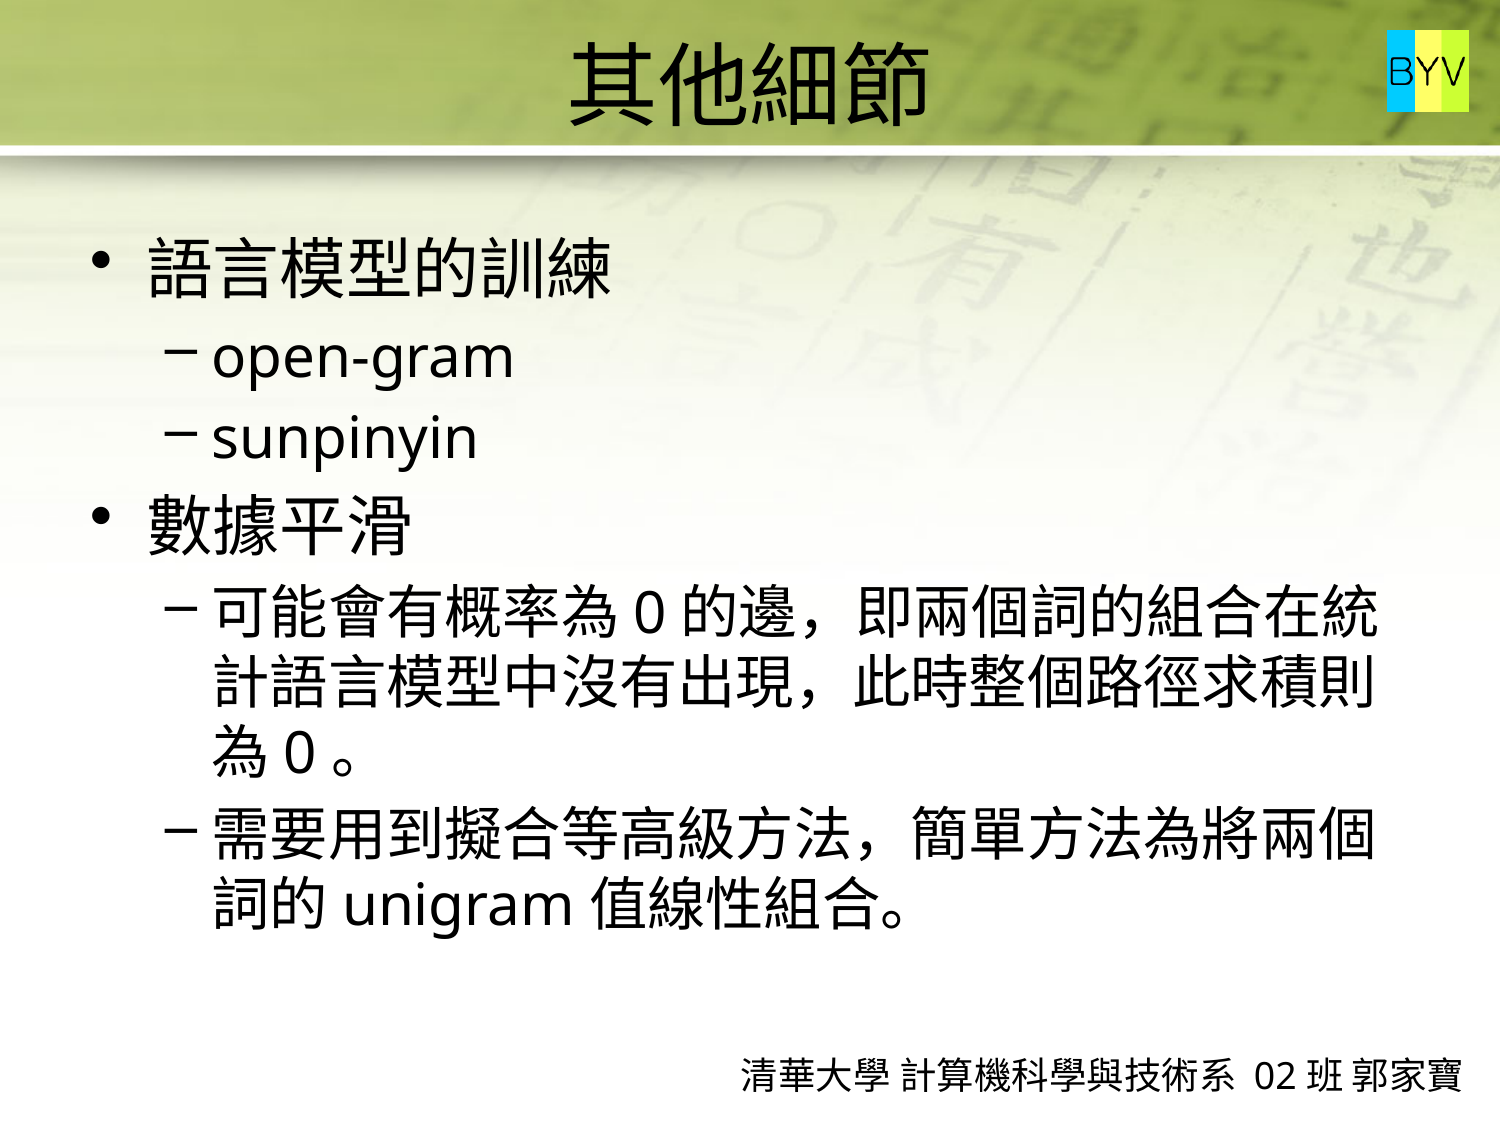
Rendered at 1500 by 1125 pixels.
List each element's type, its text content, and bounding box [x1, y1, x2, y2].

list 語言模型的訓練 open-gram sunpinyin 數據平滑 可能會有概率為0的邊，即兩個詞的組合在統計語言模型中沒有出現，此時整個路徑求積則為0。 需要用到擬合等高級方法，簡單方法為將兩個詞的unigram值線性組合。 [75, 219, 1425, 1035]
picture [0, 0, 1500, 1125]
title 其他細節 [75, 20, 1425, 149]
